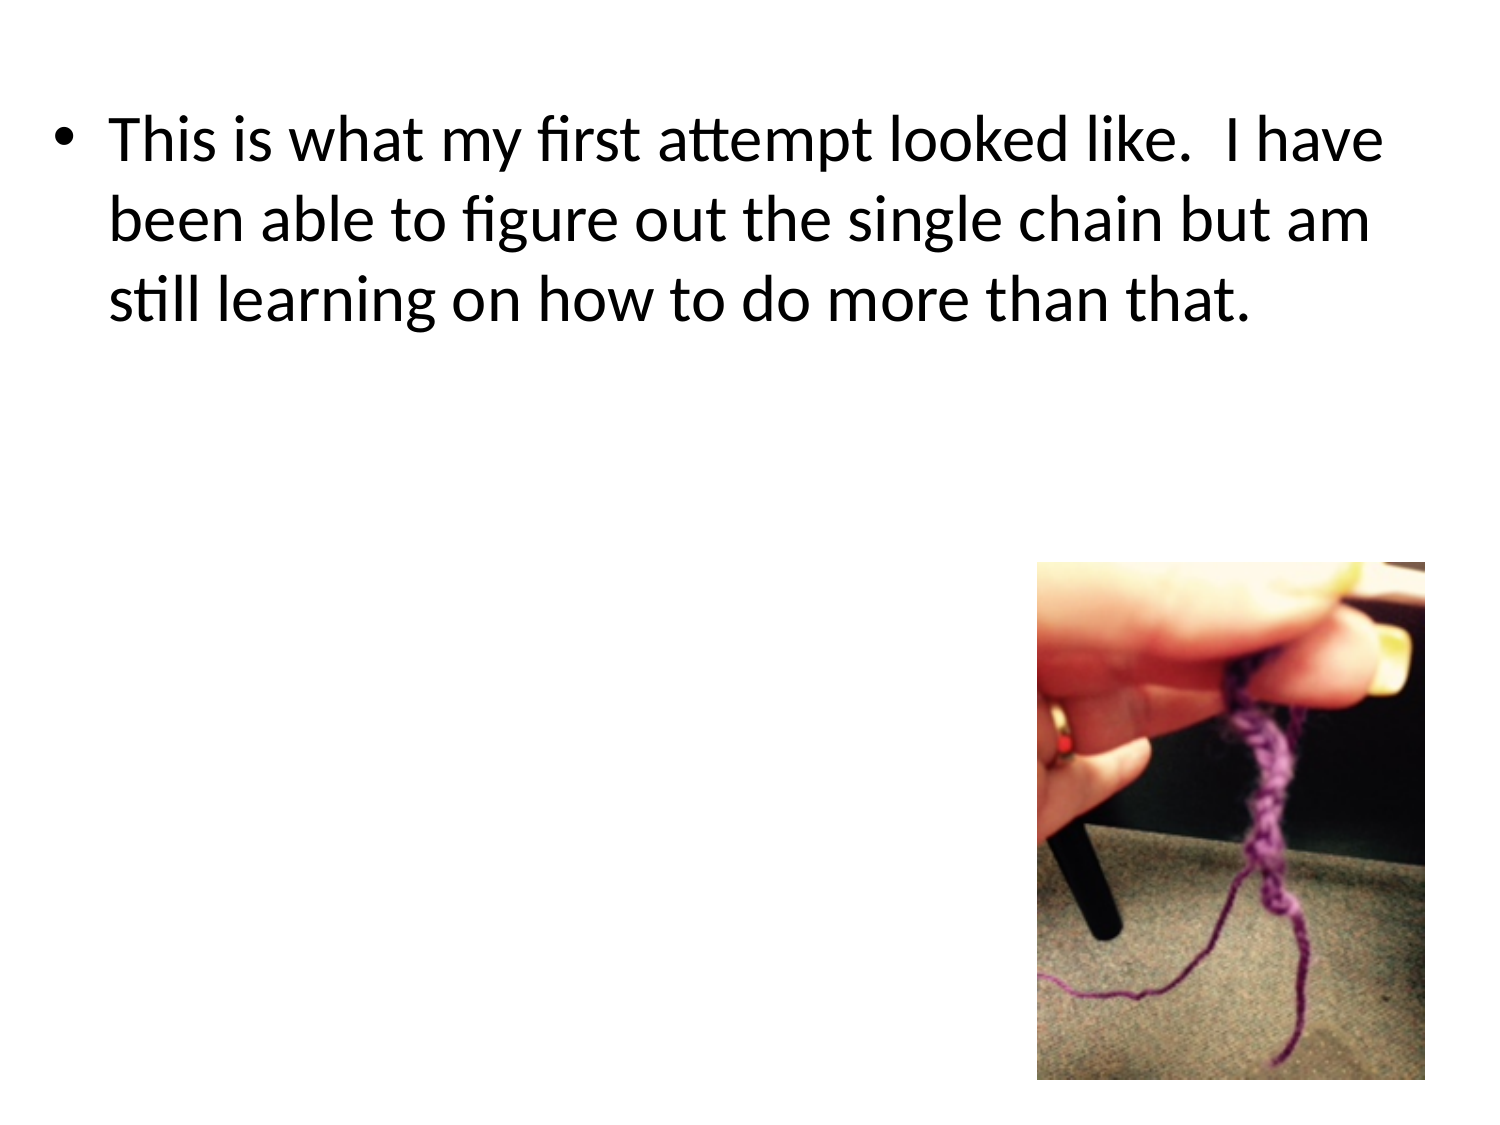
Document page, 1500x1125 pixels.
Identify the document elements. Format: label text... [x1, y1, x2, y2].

picture [1037, 562, 1426, 1080]
list This is what my first attempt looked like. I have been able to figure out the single chain but am still learning on how to do more than that. [37, 87, 1463, 1100]
